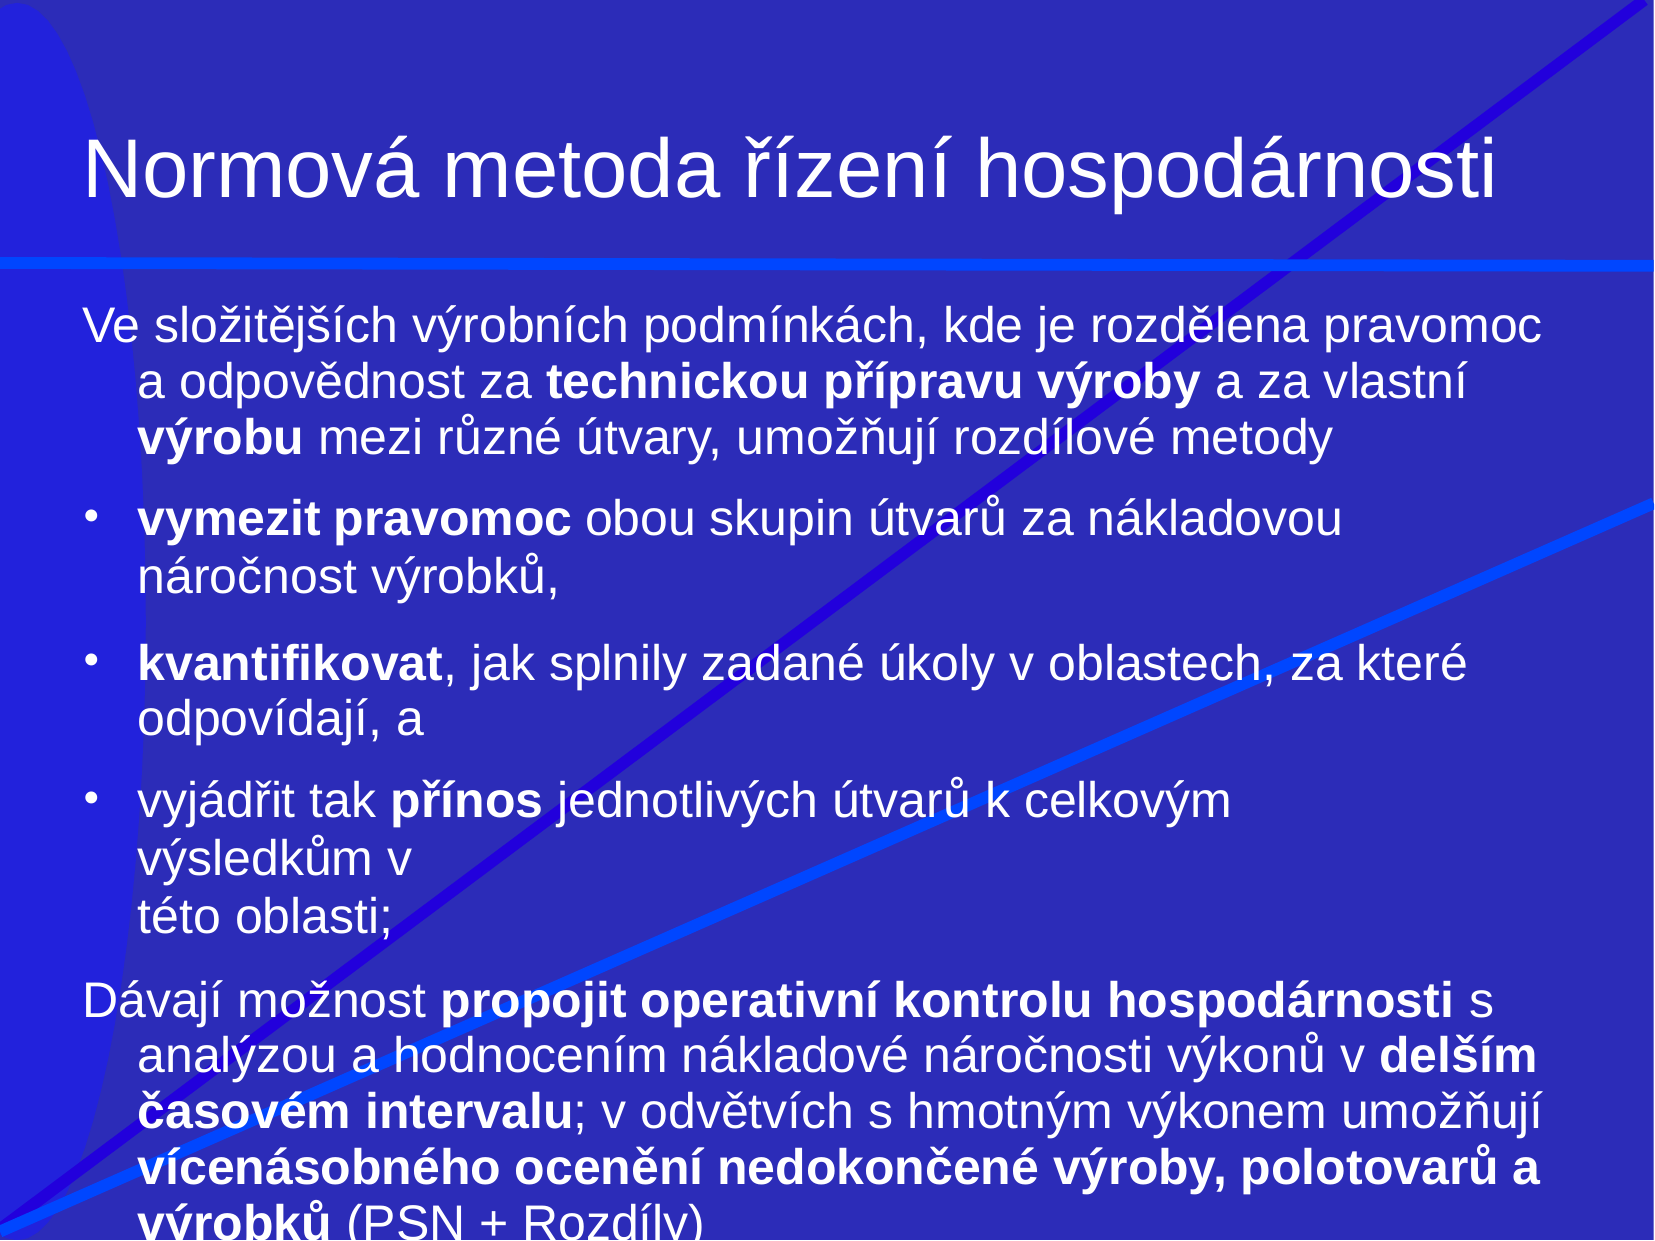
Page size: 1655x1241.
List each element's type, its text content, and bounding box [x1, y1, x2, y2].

text_box Ve složitějších výrobních podmínkách, kde je rozdělena pravomoc a odpovědnost za technickou přípravu výroby a za vlastní výrobu mezi různé útvary, umožňují rozdílové metody vymezit pravomoc obou skupin útvarů za nákladovou náročnost výrobků, kvantifikovat, jak splnily zadané úkoly v oblastech, za které odpovídají, a vyjádřit tak přínos jednotlivých útvarů k celkovým výsledkům v této oblasti; Dávají možnost propojit operativní kontrolu hospodárnosti s analýzou a hodnocením nákladové náročnosti výkonů v delším časovém intervalu; v odvětvích s hmotným výkonem umožňují vícenásobného ocenění nedokončené výroby, polotovarů a výrobků (PSN + Rozdíly) [80, 296, 1547, 1241]
title Normová metoda řízení hospodárnosti [80, 69, 1574, 321]
